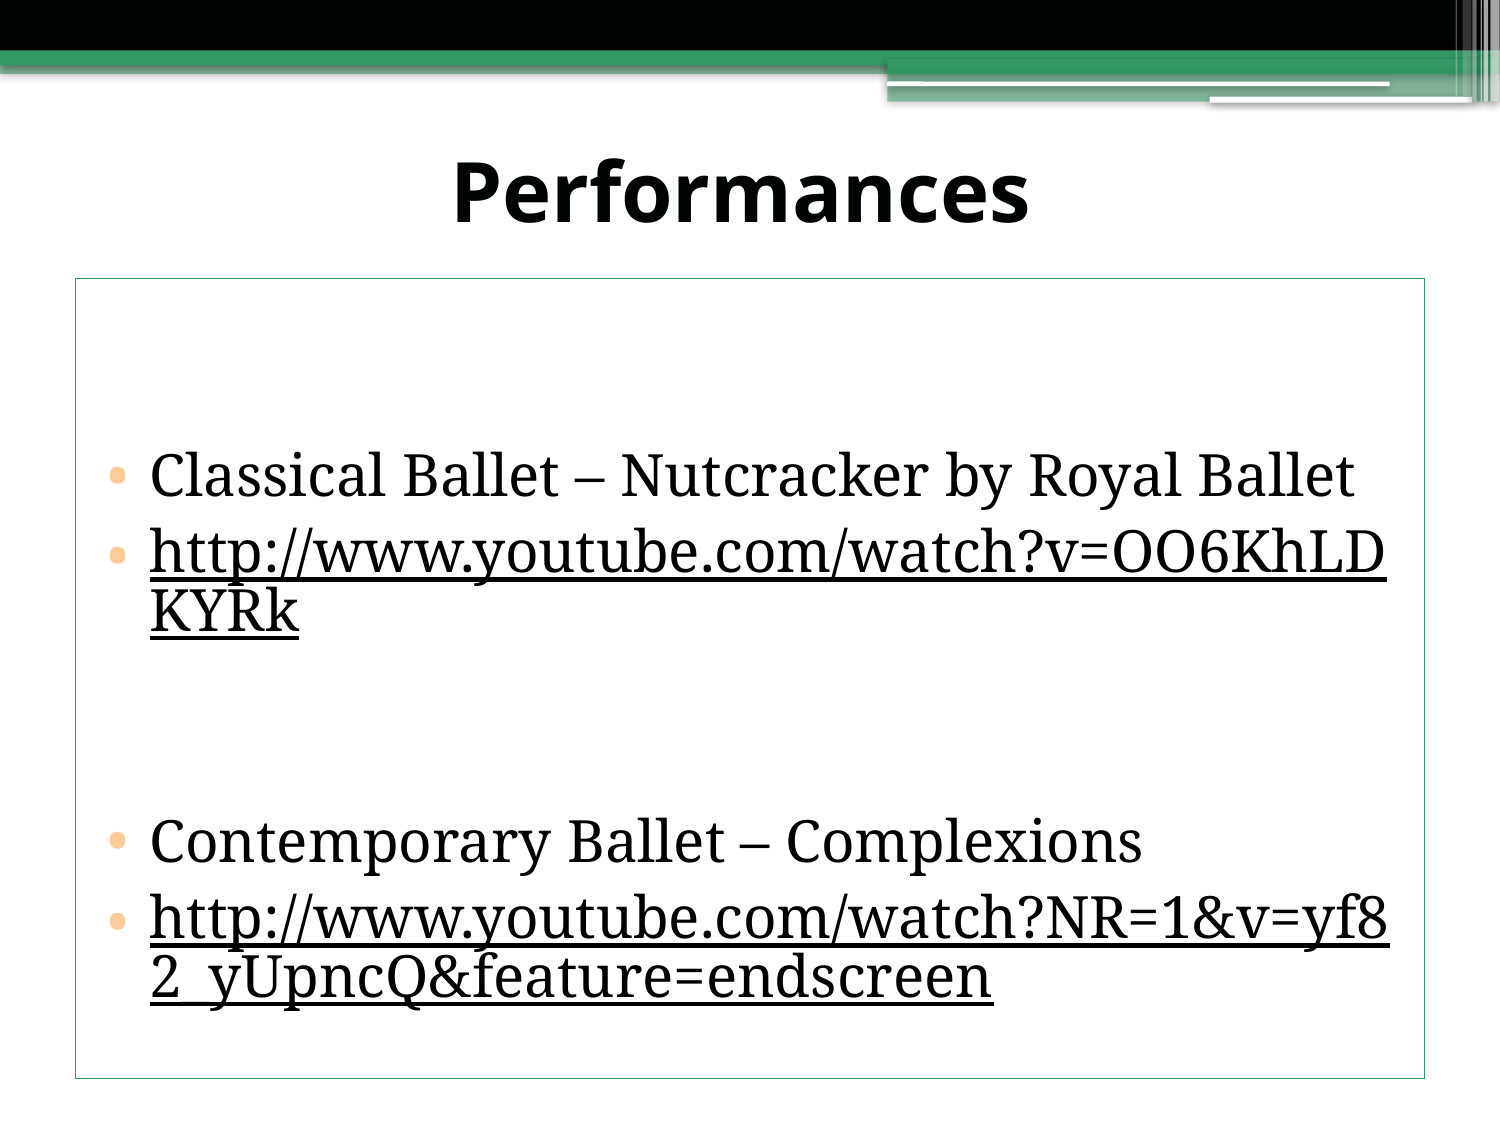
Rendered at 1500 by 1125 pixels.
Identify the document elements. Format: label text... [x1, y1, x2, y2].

list Classical Ballet – Nutcracker by Royal Ballet http://www.youtube.com/watch?v=OO6KhLDKYRk Contemporary Ballet – Complexions http://www.youtube.com/watch?NR=1&v=yf82_yUpncQ&feature=endscreen [75, 278, 1425, 1079]
title Performances [76, 101, 1427, 277]
